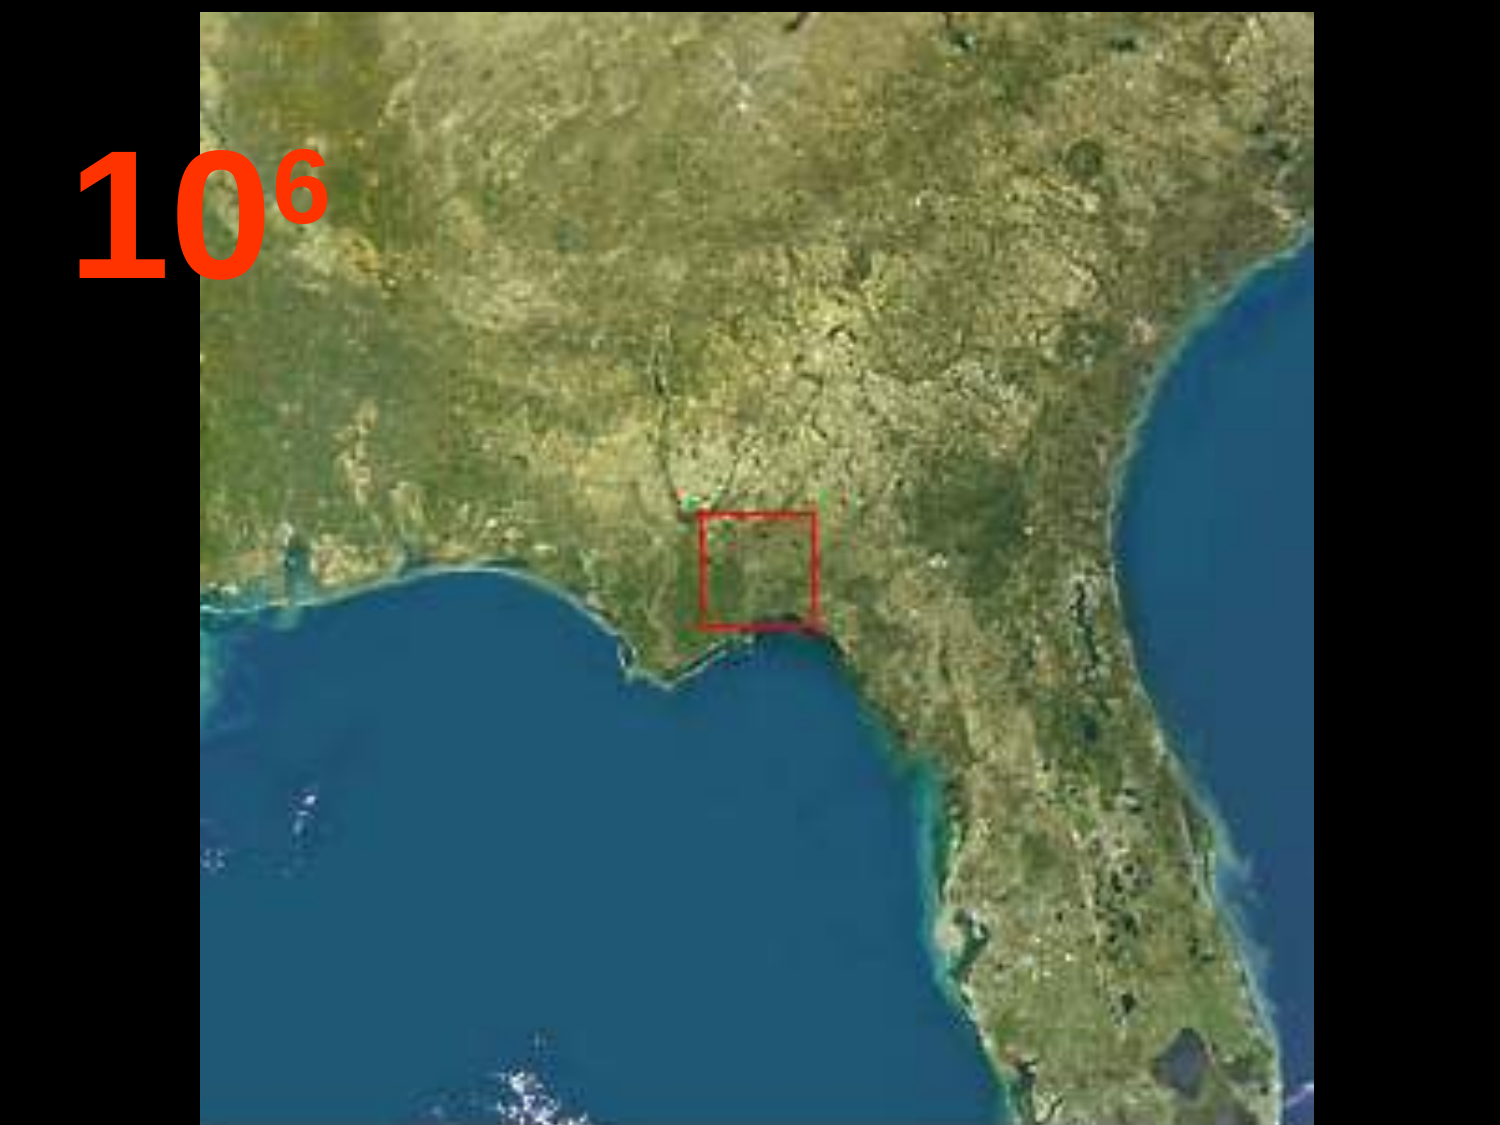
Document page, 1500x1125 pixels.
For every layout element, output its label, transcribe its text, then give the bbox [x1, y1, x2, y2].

picture [199, 12, 1314, 1125]
text_box 106 [53, 87, 194, 323]
